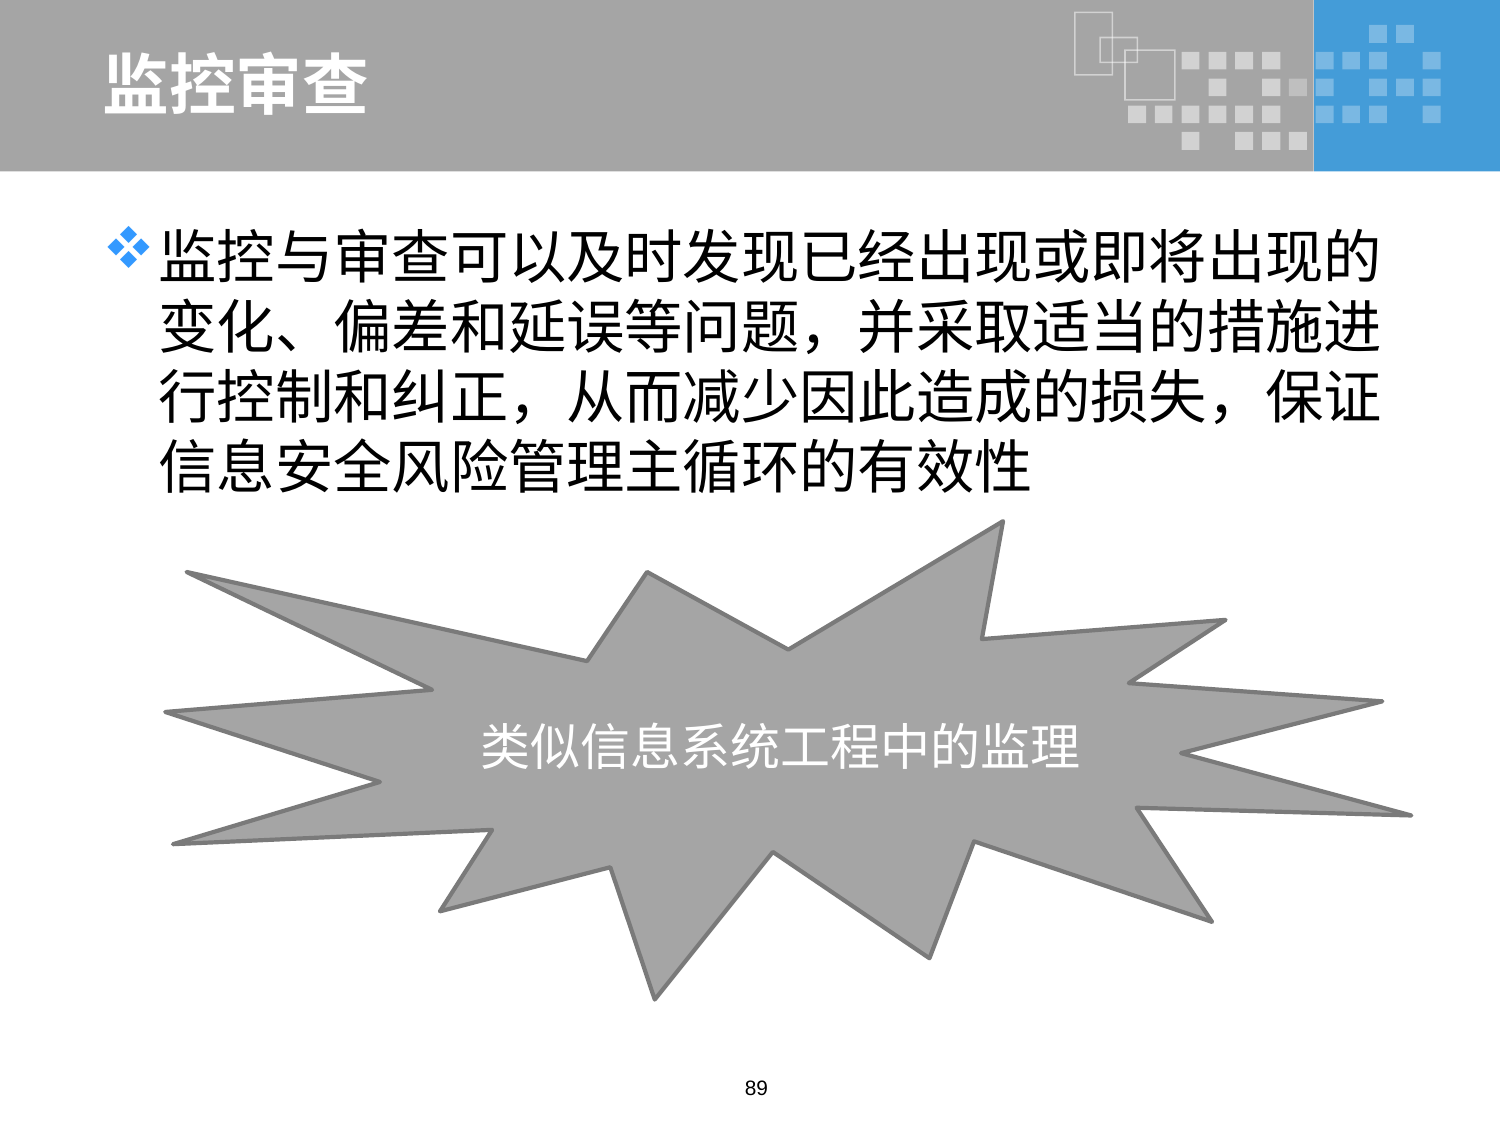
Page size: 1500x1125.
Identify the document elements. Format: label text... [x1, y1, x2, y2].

title 监控审查 [87, 42, 1252, 123]
text_box 类似信息系统工程中的监理 [163, 519, 1414, 1002]
list 监控与审查可以及时发现已经出现或即将出现的变化、偏差和延误等问题，并采取适当的措施进行控制和纠正，从而减少因此造成的损失，保证信息安全风险管理主循环的有效性 [87, 212, 1432, 1050]
slide_number 89 [687, 1066, 826, 1111]
